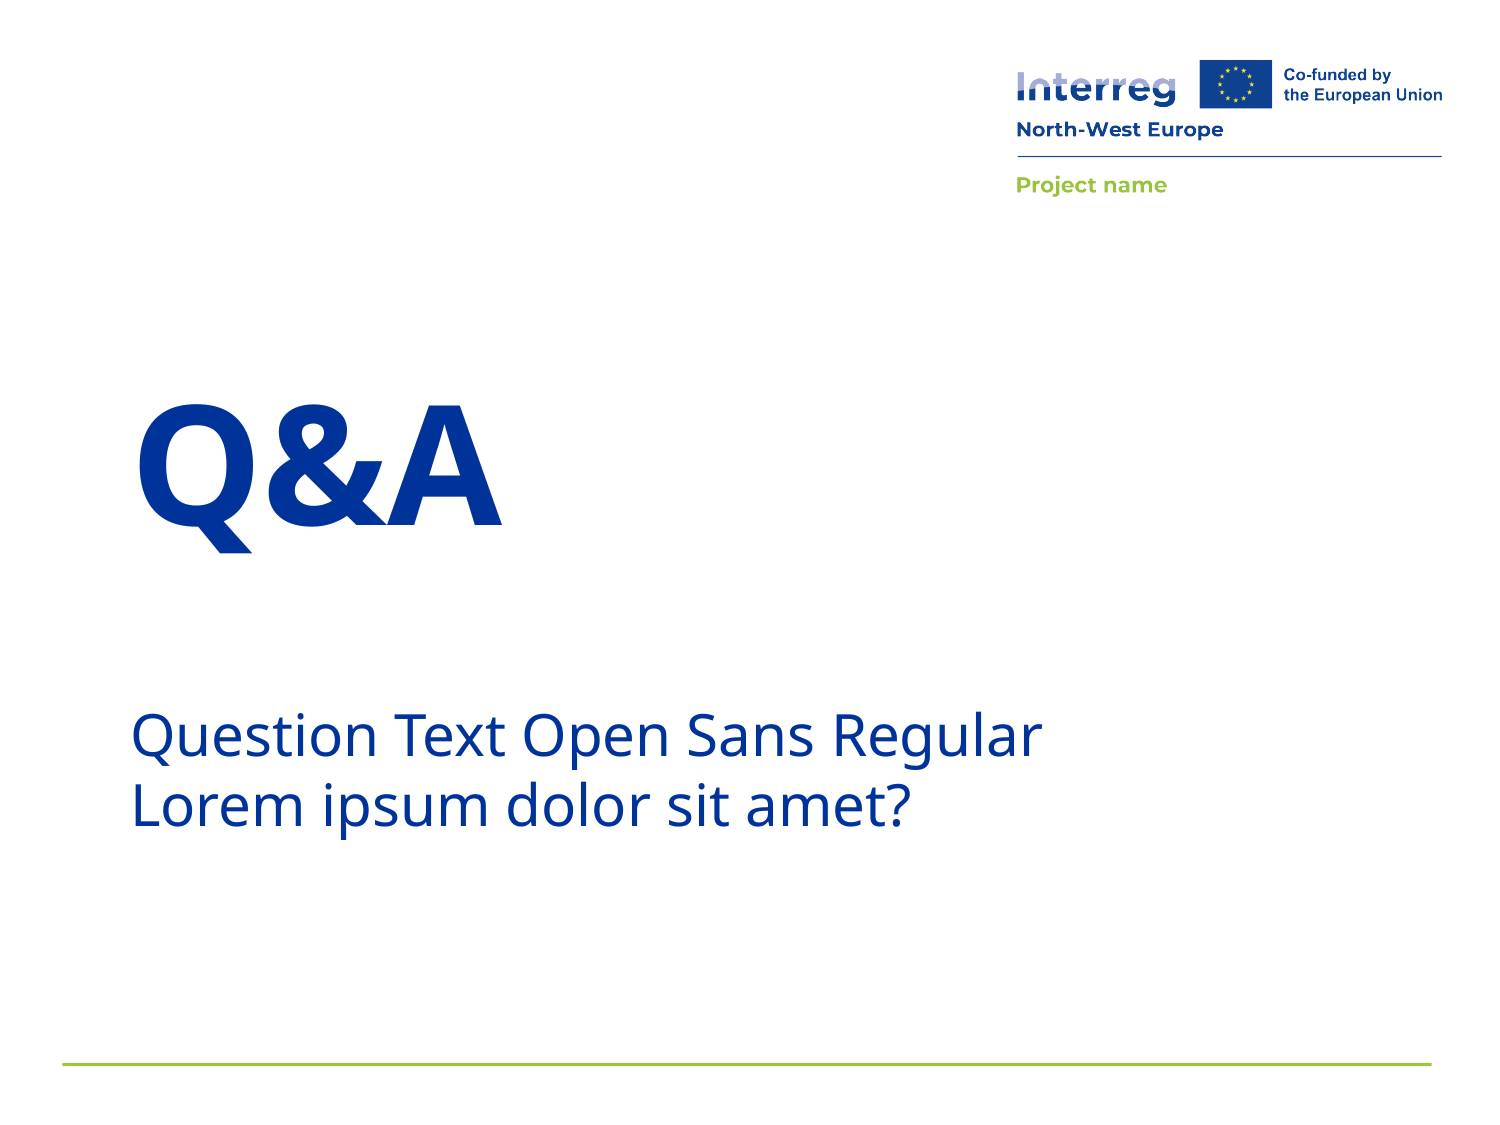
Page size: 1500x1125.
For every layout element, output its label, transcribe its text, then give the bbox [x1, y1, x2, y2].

picture [958, 0, 1500, 252]
text_box Q&A Question Text Open Sans Regular Lorem ipsum dolor sit amet? [115, 350, 1391, 998]
